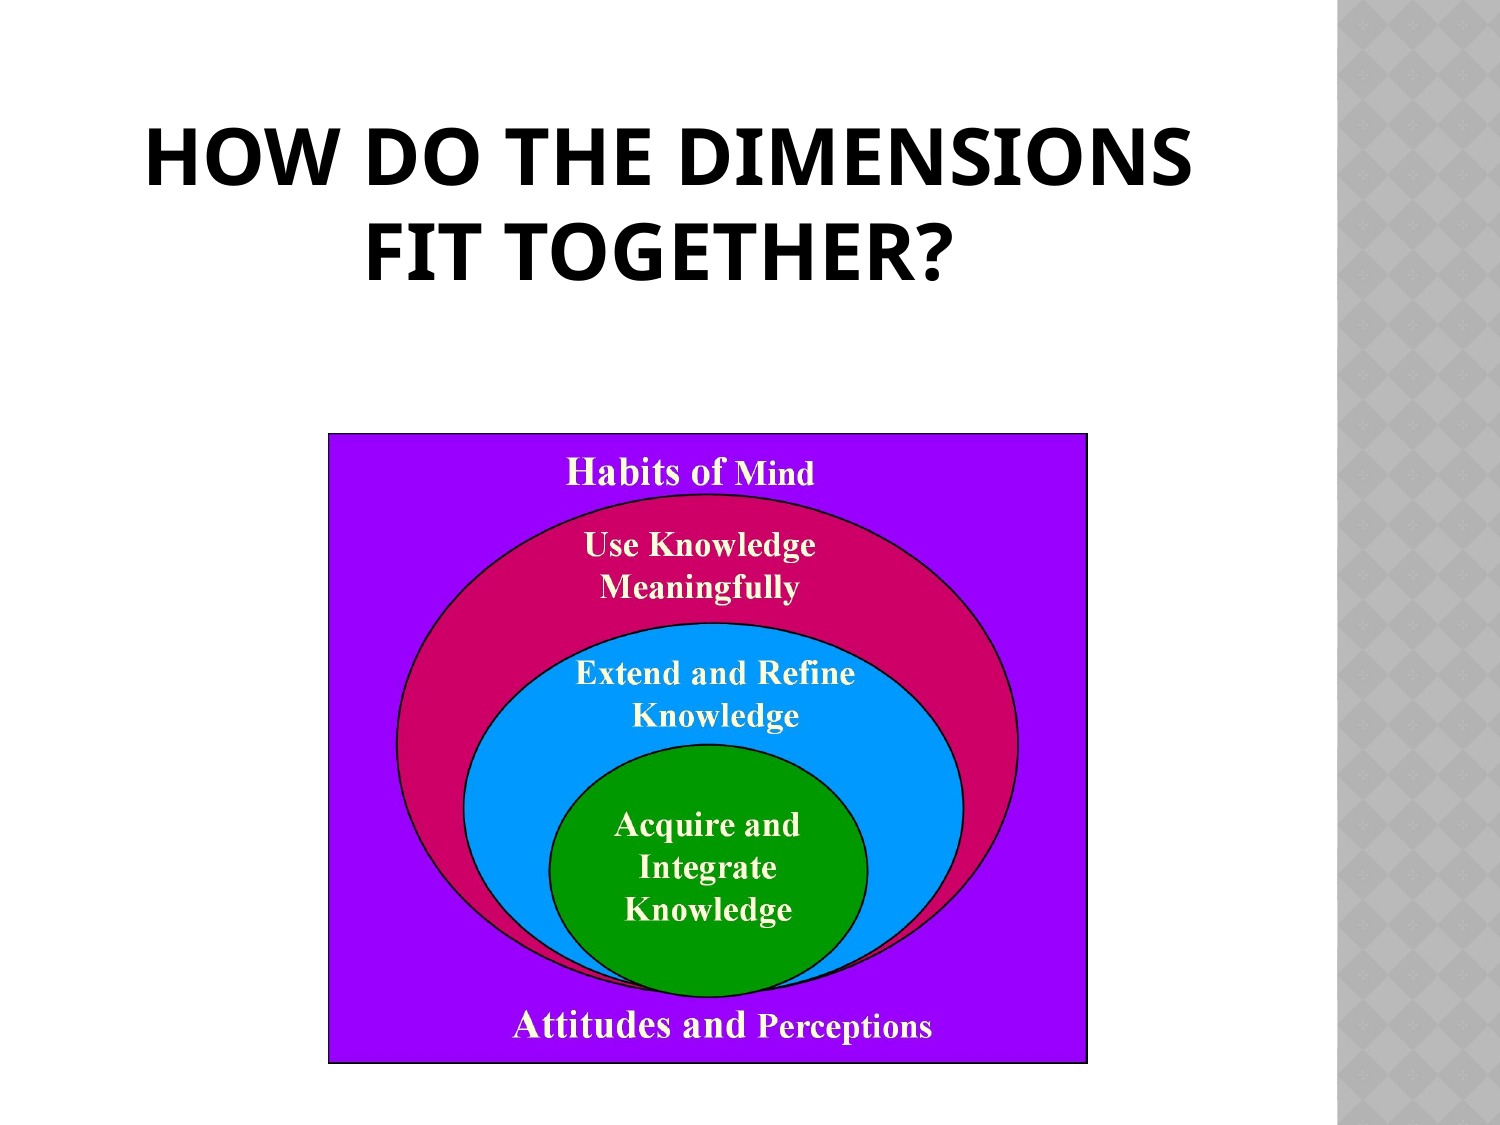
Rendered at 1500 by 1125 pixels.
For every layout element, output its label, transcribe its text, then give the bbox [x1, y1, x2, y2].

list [327, 433, 1088, 1065]
title How do the Dimensions Fit Together? [75, 52, 1263, 387]
